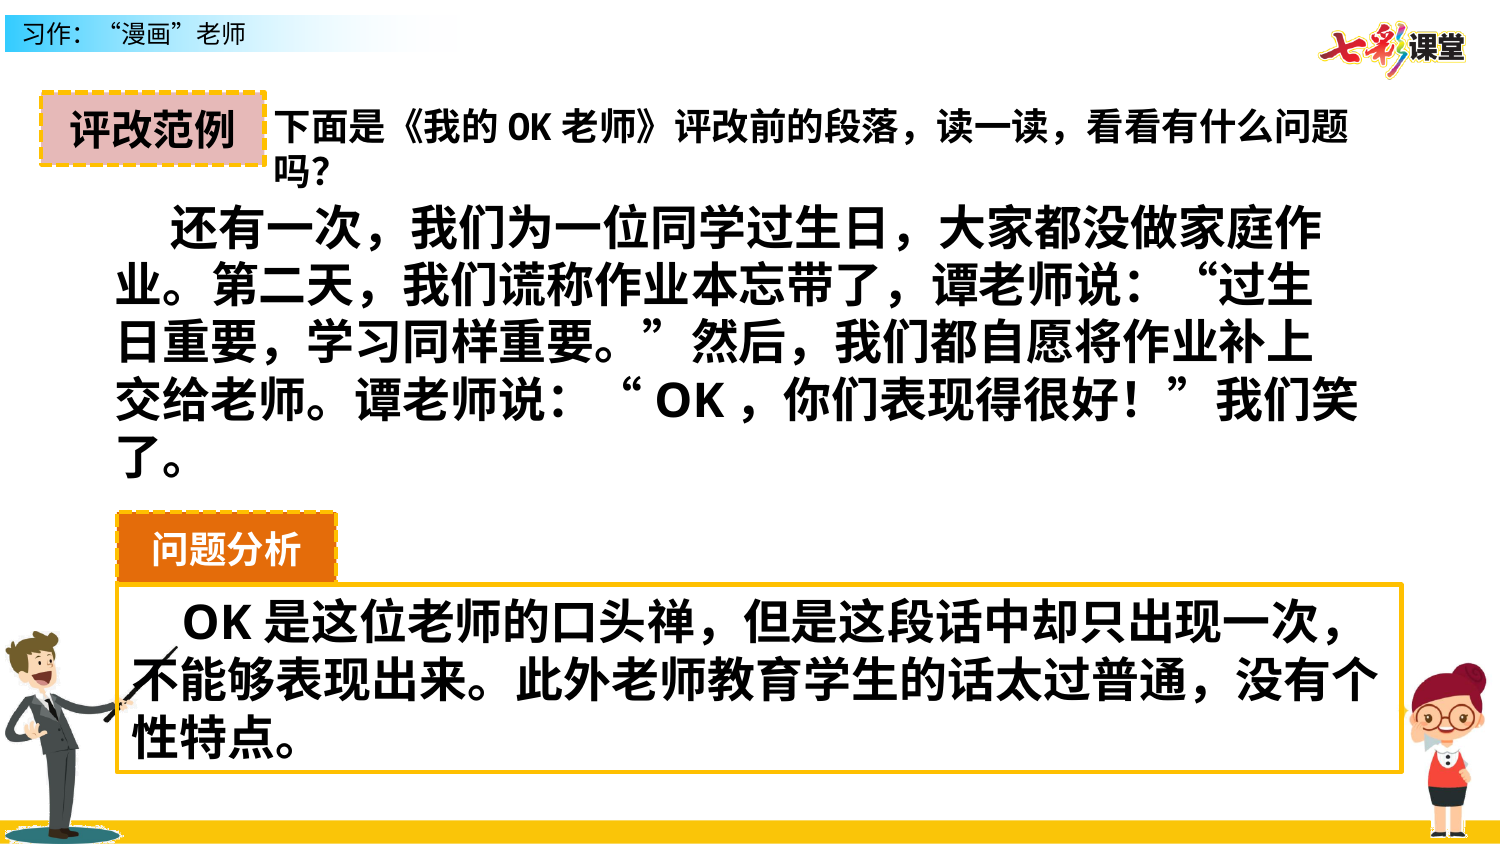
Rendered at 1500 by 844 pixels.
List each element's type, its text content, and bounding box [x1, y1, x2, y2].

picture [1335, 643, 1500, 844]
text_box 问题分析 [115, 510, 338, 587]
text_box OK是这位老师的口头禅，但是这段话中却只出现一次，不能够表现出来。此外老师教育学生的话太过普通，没有个性特点。 [116, 584, 1402, 772]
picture [1316, 20, 1468, 80]
text_box 下面是《我的OK老师》评改前的段落，读一读，看看有什么问题吗？ [259, 95, 1402, 201]
picture [5, 631, 178, 844]
text_box 评改范例 [39, 90, 267, 167]
text_box 还有一次，我们为一位同学过生日，大家都没做家庭作业。第二天，我们谎称作业本忘带了，谭老师说：“过生日重要，学习同样重要。”然后，我们都自愿将作业补上交给老师。谭老师说：“OK，你们表现得很好！”我们笑了。 [100, 189, 1377, 492]
